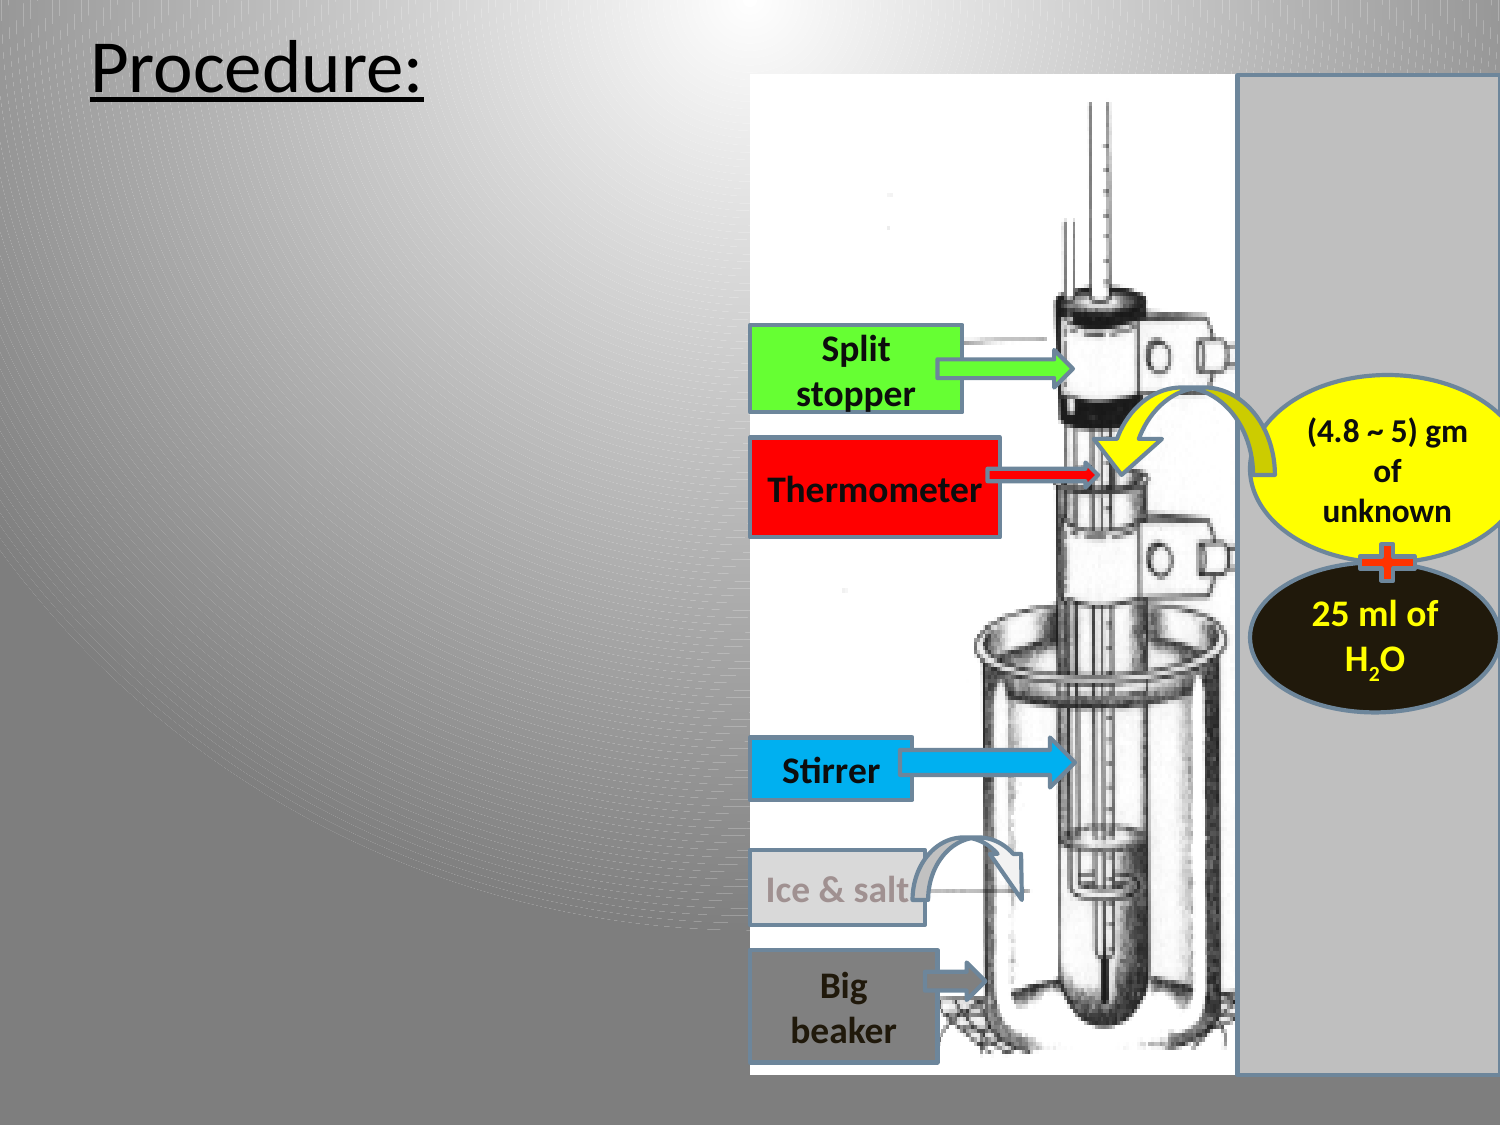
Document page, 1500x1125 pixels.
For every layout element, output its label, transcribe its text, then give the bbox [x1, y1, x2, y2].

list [749, 74, 1500, 1076]
title Procedure: [75, 0, 1425, 125]
